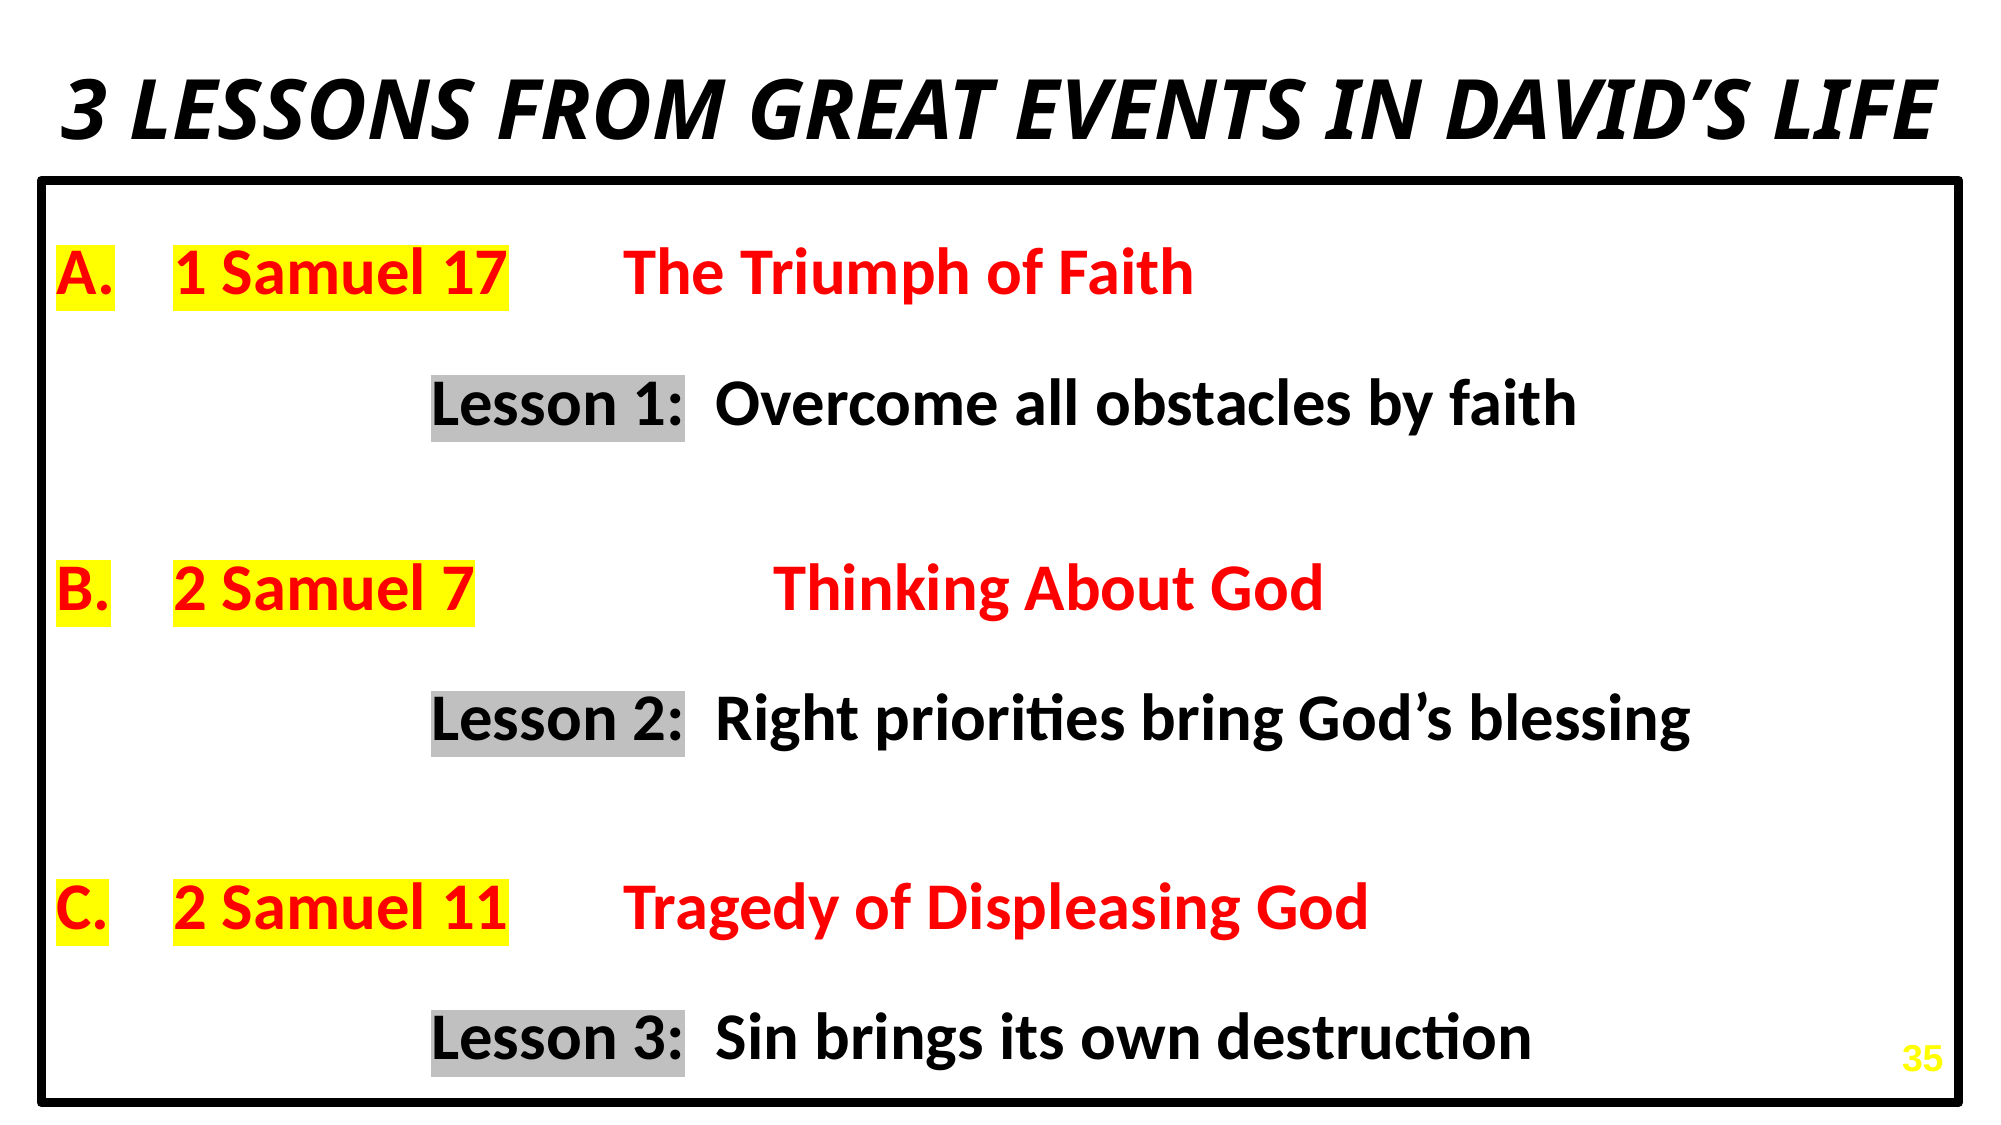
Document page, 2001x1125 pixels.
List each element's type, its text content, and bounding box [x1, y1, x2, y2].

title 3 LESSONS FROM GREAT EVENTS IN DAVID’S LIFE [0, 22, 2000, 203]
list 1 Samuel 17 The Triumph of Faith Lesson 1: Overcome all obstacles by faith 2 Samuel 7 Thinking About God Lesson 2: Right priorities bring God’s blessing 2 Samuel 11 Tragedy of Displeasing God Lesson 3: Sin brings its own destruction [41, 203, 1959, 1103]
slide_number 35 [1508, 1004, 1959, 1065]
